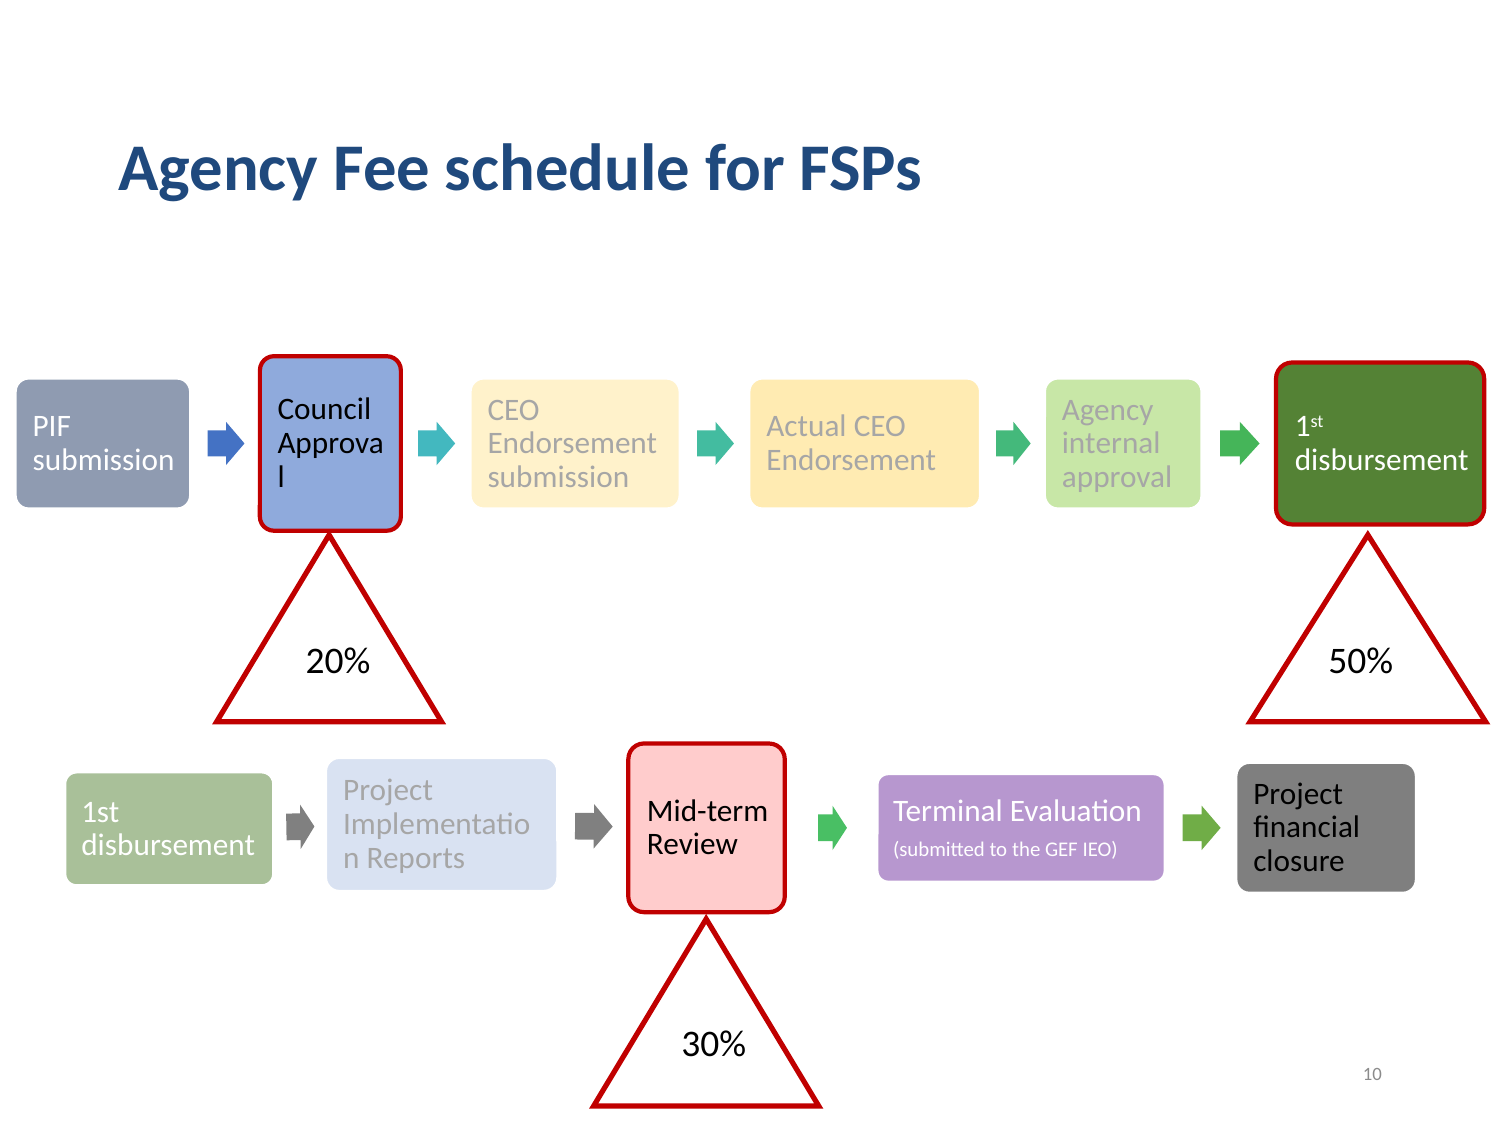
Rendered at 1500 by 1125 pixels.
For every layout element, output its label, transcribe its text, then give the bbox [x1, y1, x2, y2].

text_box 20% [290, 628, 388, 689]
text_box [14, 349, 1486, 537]
text_box [591, 916, 821, 1107]
text_box [1248, 537, 1488, 723]
slide_number 10 [1059, 1042, 1397, 1103]
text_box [65, 745, 1418, 911]
text_box [214, 537, 444, 723]
text_box 30% [666, 1011, 834, 1072]
title Agency Fee schedule for FSPs [103, 59, 1397, 278]
text_box 50% [1313, 628, 1481, 689]
